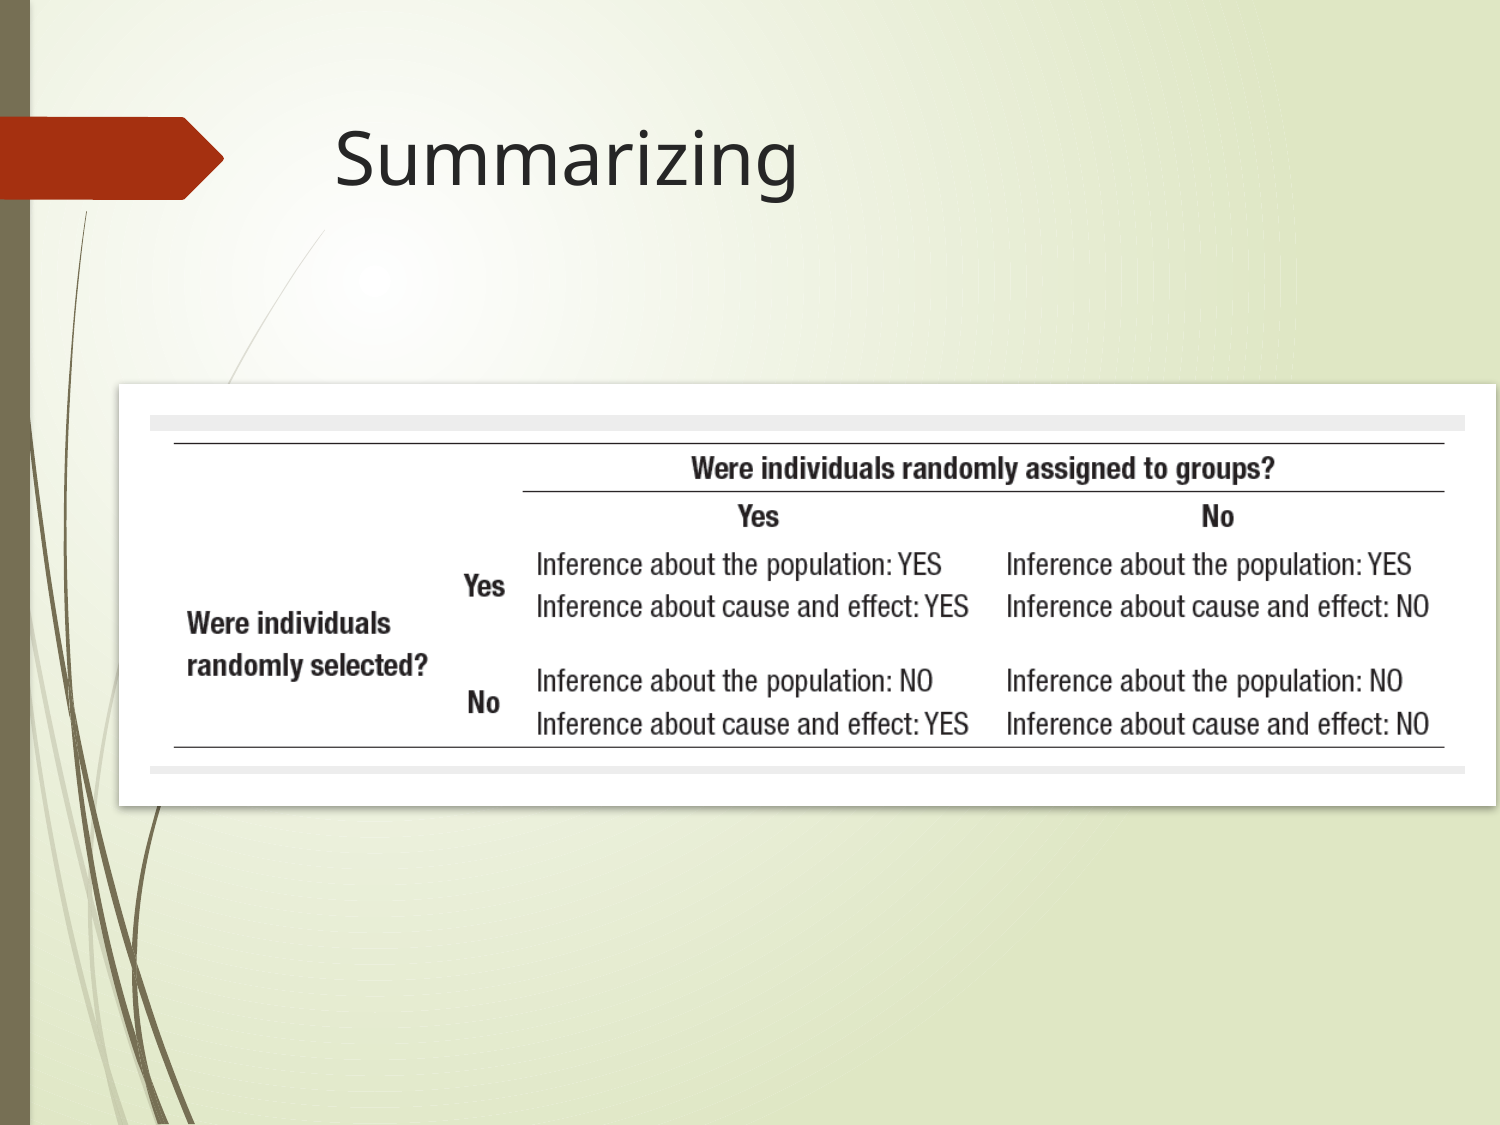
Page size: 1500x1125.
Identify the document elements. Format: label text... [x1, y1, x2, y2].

title Summarizing [319, 102, 1400, 313]
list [149, 414, 1466, 775]
